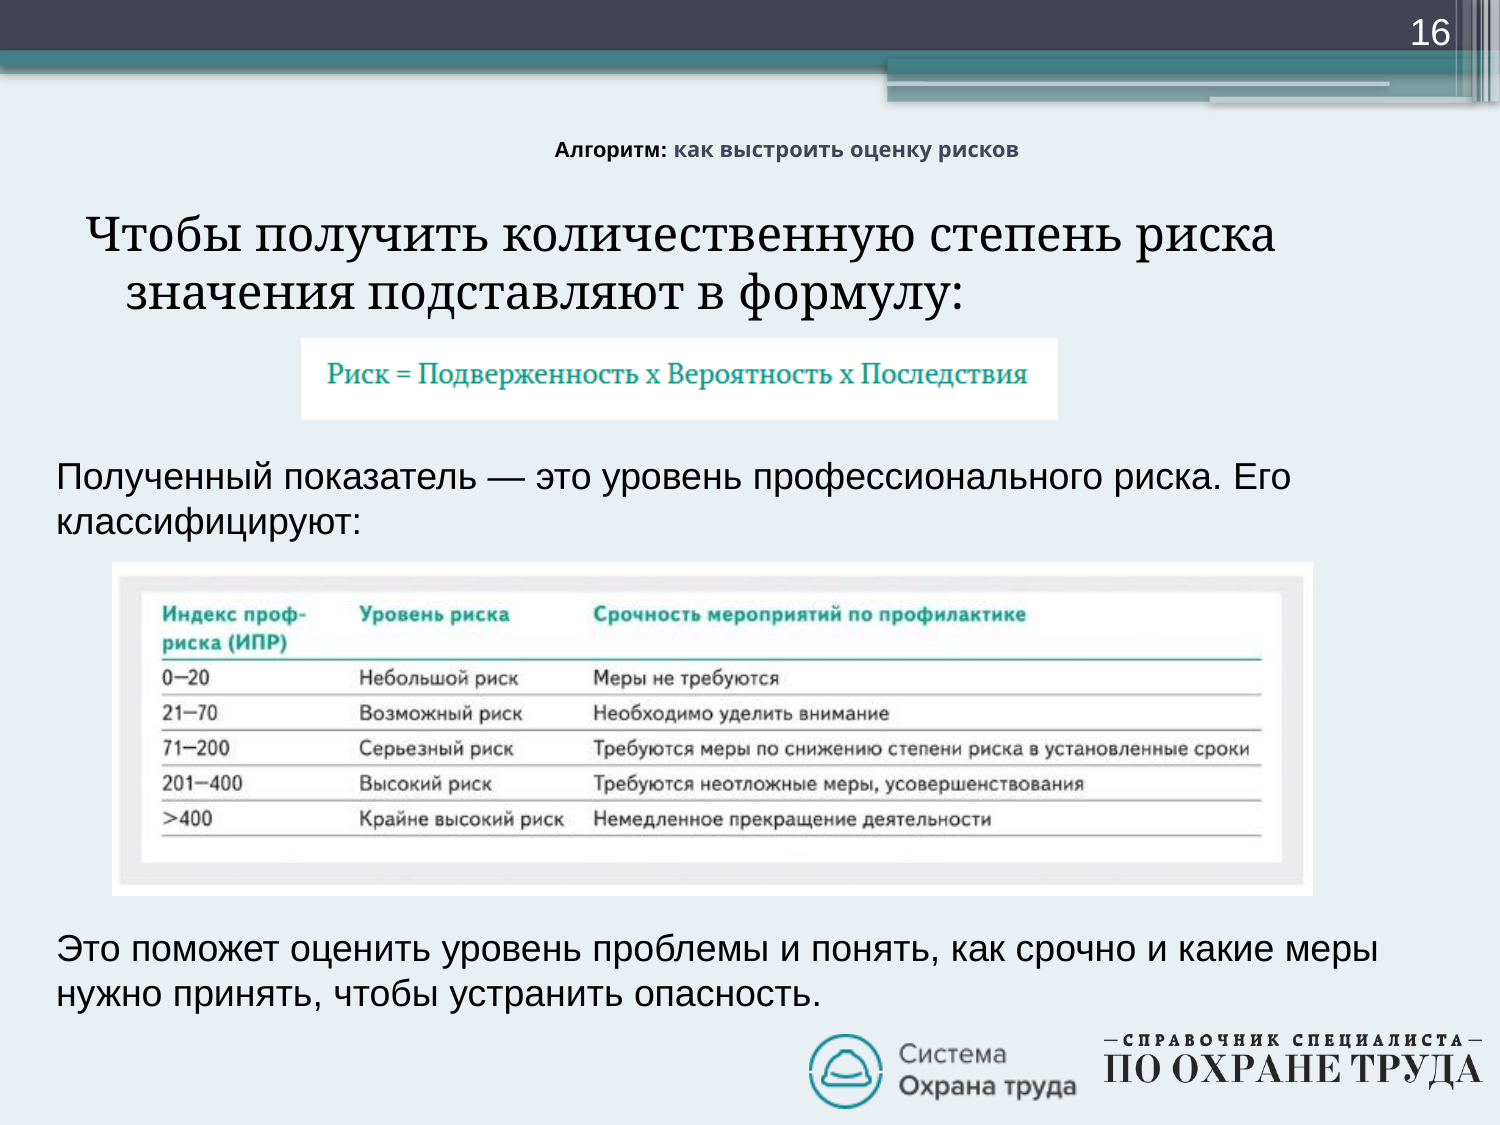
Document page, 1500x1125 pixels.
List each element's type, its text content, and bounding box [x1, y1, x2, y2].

picture [1104, 1034, 1483, 1091]
text_box Полученный показатель — это уровень профессионального риска. Его классифицируют: [41, 444, 1459, 550]
picture [808, 1034, 1077, 1109]
title Алгоритм: как выстроить оценку рисков [112, 101, 1463, 197]
picture [111, 562, 1313, 896]
picture [300, 337, 1058, 420]
list Чтобы получить количественную степень риска значения подставляют в формулу: [53, 196, 1460, 327]
slide_number 16 [1341, 0, 1466, 61]
text_box Это поможет оценить уровень проблемы и понять, как срочно и какие меры нужно принять, чтобы устранить опасность. [41, 916, 1471, 1022]
